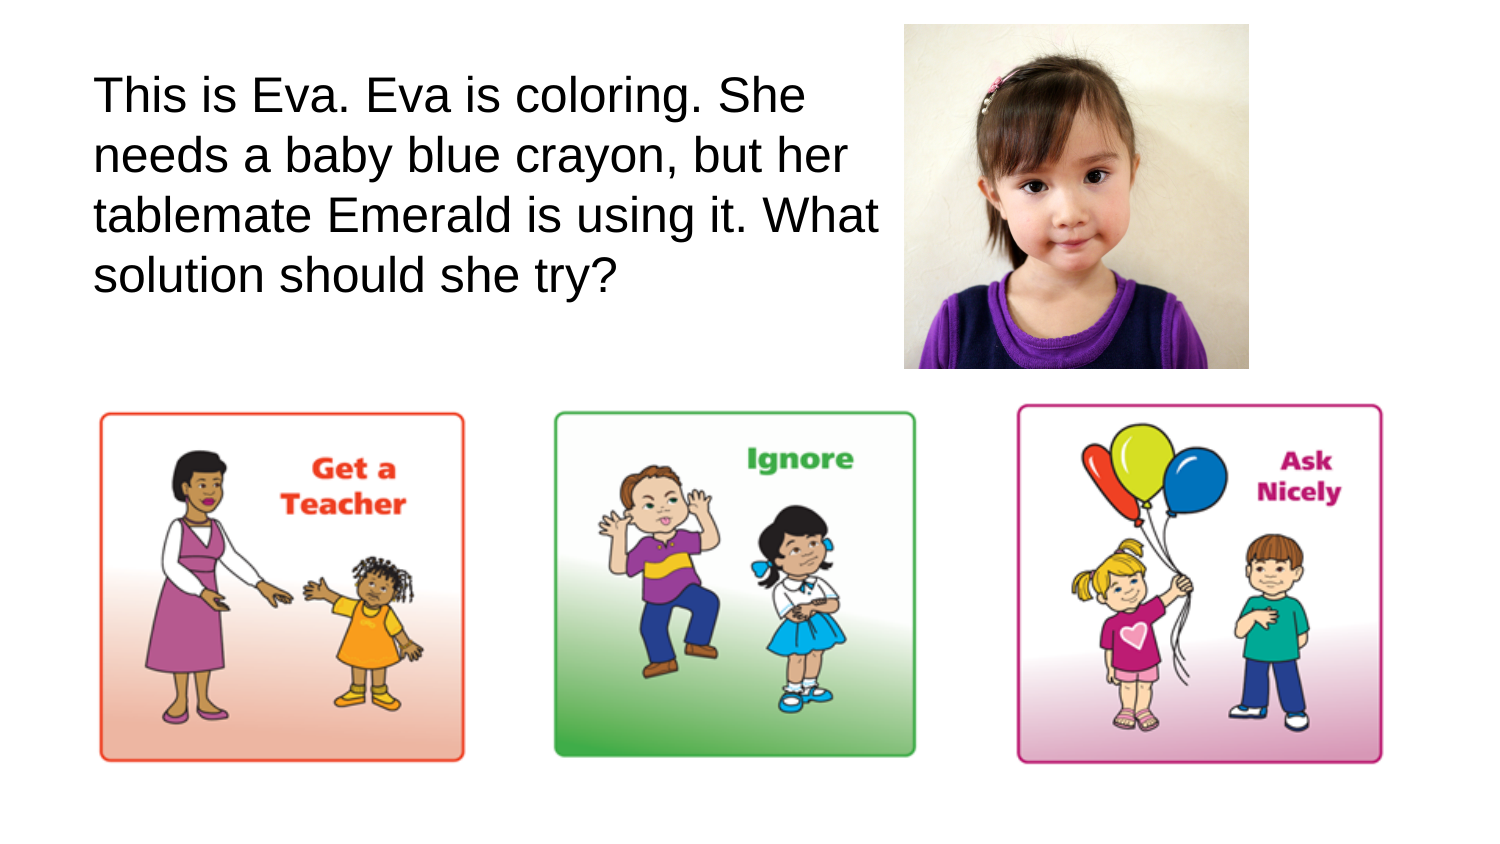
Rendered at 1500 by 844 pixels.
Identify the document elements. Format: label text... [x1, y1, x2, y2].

text_box This is Eva. Eva is coloring. She needs a baby blue crayon, but her tablemate Emerald is using it. What solution should she try? [78, 47, 899, 346]
picture [77, 402, 484, 767]
picture [1006, 400, 1390, 769]
picture [904, 24, 1249, 369]
picture [548, 408, 921, 761]
